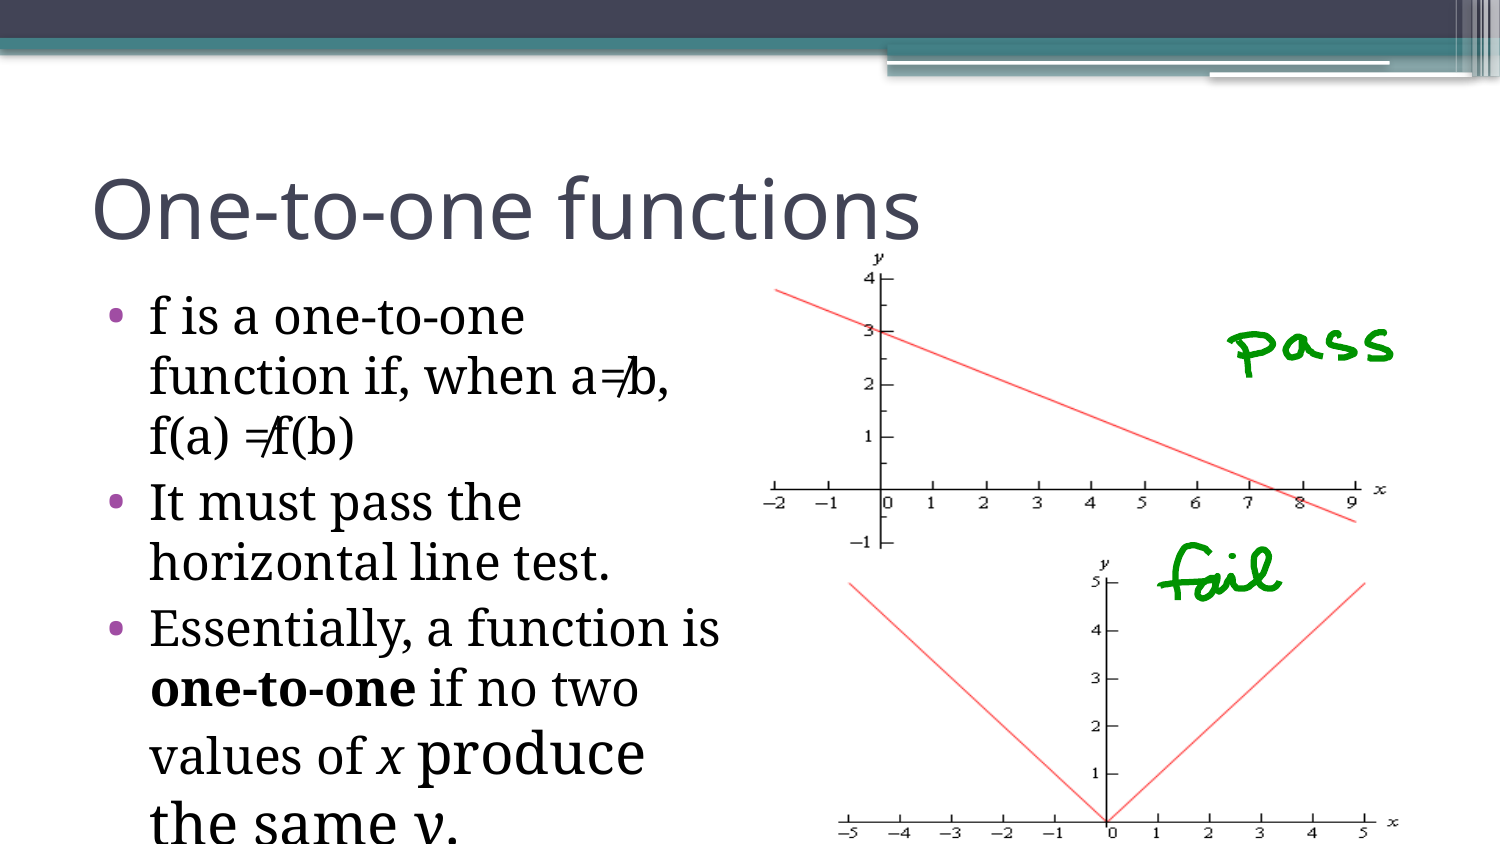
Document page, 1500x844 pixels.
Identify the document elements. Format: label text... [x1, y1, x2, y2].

list f is a one-to-one function if, when a≠b, f(a) ≠f(b) It must pass the horizontal line test. Essentially, a function is one-to-one if no two values of x produce the same y. [74, 276, 738, 834]
picture [762, 246, 1401, 844]
title One-to-one functions [74, 140, 1426, 273]
